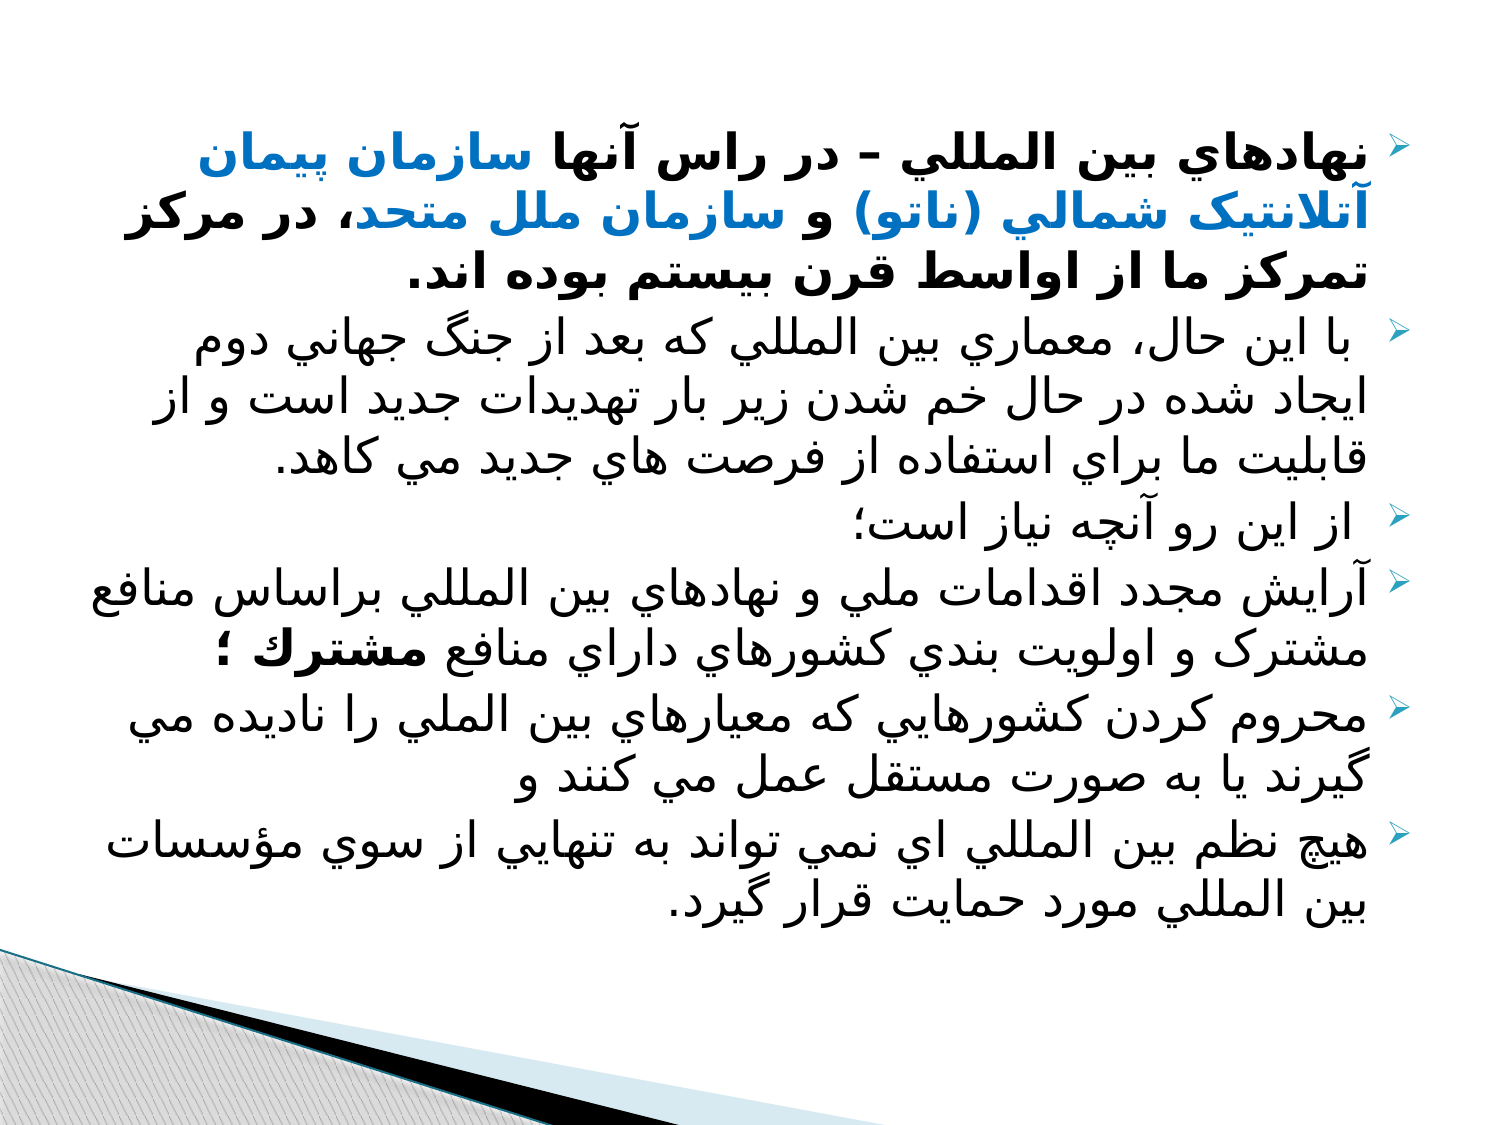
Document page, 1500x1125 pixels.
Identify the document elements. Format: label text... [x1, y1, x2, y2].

list نهادهاي بين المللي – در راس آنها سازمان پيمان آتلانتيک شمالي (ناتو) و سازمان ملل متحد، در مرکز تمرکز ما از اواسط قرن بيستم بوده اند. با اين حال، معماري بين المللي که بعد از جنگ جهاني دوم ايجاد شده در حال خم شدن زير بار تهديدات جديد است و از قابليت ما براي استفاده از فرصت هاي جديد مي کاهد. از اين رو آنچه نياز است؛ آرايش مجدد اقدامات ملي و نهادهاي بين المللي براساس منافع مشترک و اولويت بندي كشورهاي داراي منافع مشترك ؛ محروم كردن كشورهايي كه معيارهاي بين الملي را ناديده مي گيرند يا به صورت مستقل عمل مي كنند و هيچ نظم بين المللي اي نمي تواند به تنهايي از سوي مؤسسات بين المللي مورد حمايت قرار گيرد. [75, 112, 1440, 968]
